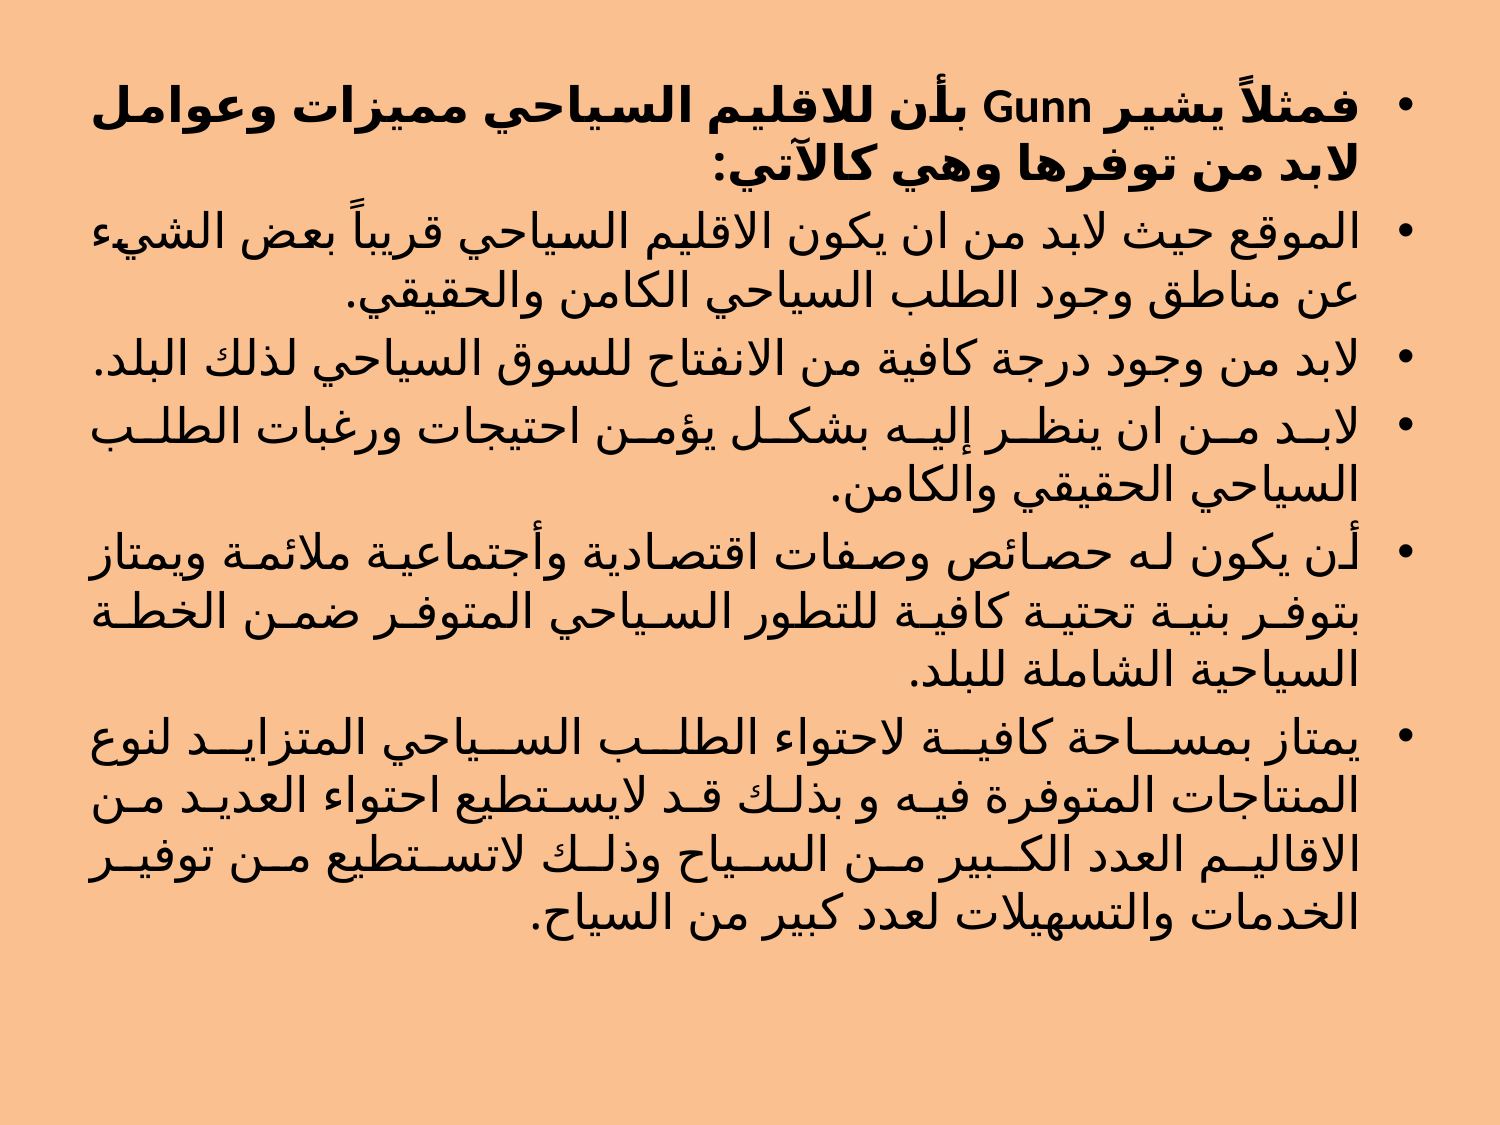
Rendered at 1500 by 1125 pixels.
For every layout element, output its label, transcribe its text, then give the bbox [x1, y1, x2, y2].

list فمثلاً يشير Gunn بأن للاقليم السياحي مميزات وعوامل لابد من توفرها وهي كالآتي: الموقع حيث لابد من ان يكون الاقليم السياحي قريباً بعض الشيء عن مناطق وجود الطلب السياحي الكامن والحقيقي. لابد من وجود درجة كافية من الانفتاح للسوق السياحي لذلك البلد. لابد من ان ينظر إليه بشكل يؤمن احتيجات ورغبات الطلب السياحي الحقيقي والكامن. أن يكون له حصائص وصفات اقتصادية وأجتماعية ملائمة ويمتاز بتوفر بنية تحتية كافية للتطور السياحي المتوفر ضمن الخطة السياحية الشاملة للبلد. يمتاز بمساحة كافية لاحتواء الطلب السياحي المتزايد لنوع المنتاجات المتوفرة فيه و بذلك قد لايستطيع احتواء العديد من الاقاليم العدد الكبير من السياح وذلك لاتستطيع من توفير الخدمات والتسهيلات لعدد كبير من السياح. [75, 66, 1425, 1005]
